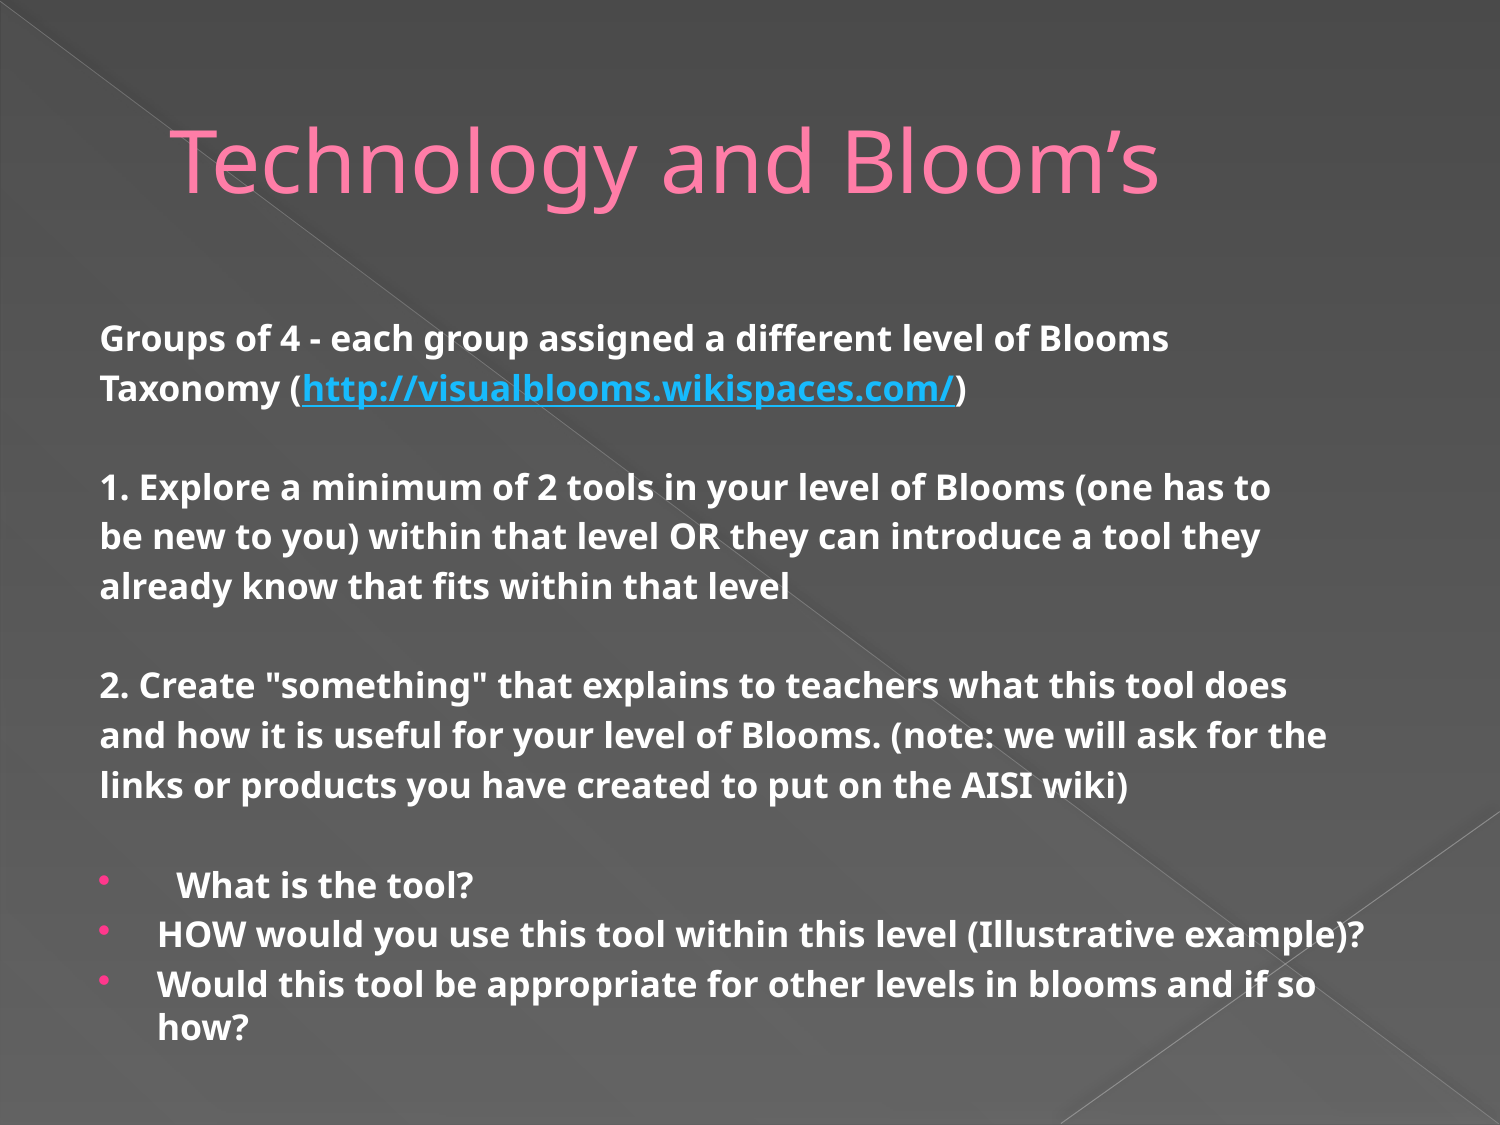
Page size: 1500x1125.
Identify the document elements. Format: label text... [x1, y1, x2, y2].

list Groups of 4 - each group assigned a different level of Blooms Taxonomy (http://visualblooms.wikispaces.com/) 1. Explore a minimum of 2 tools in your level of Blooms (one has to be new to you) within that level OR they can introduce a tool they already know that fits within that level 2. Create "something" that explains to teachers what this tool does and how it is useful for your level of Blooms. (note: we will ask for the links or products you have created to put on the AISI wiki) What is the tool? HOW would you use this tool within this level (Illustrative example)? Would this tool be appropriate for other levels in blooms and if so how? [75, 308, 1425, 1059]
title Technology and Bloom’s [75, 43, 1425, 274]
